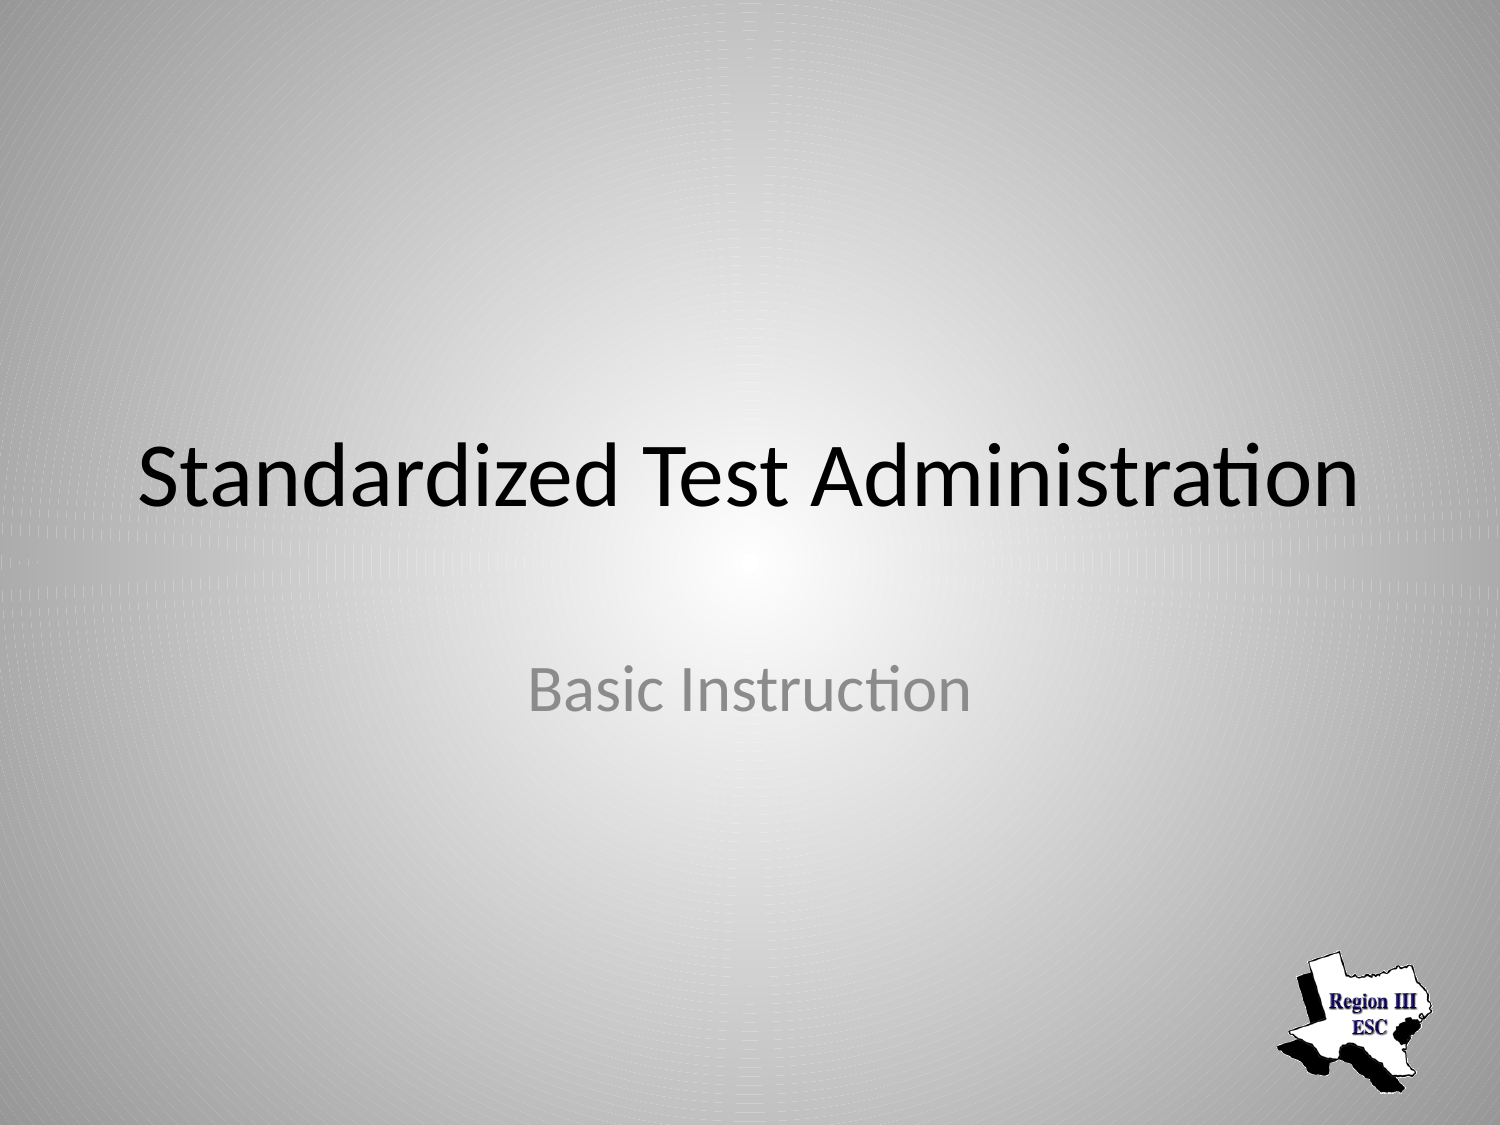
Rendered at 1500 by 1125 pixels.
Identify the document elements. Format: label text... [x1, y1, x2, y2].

picture [1274, 949, 1435, 1095]
title Standardized Test Administration [112, 349, 1388, 591]
subtitle Basic Instruction [225, 637, 1275, 925]
